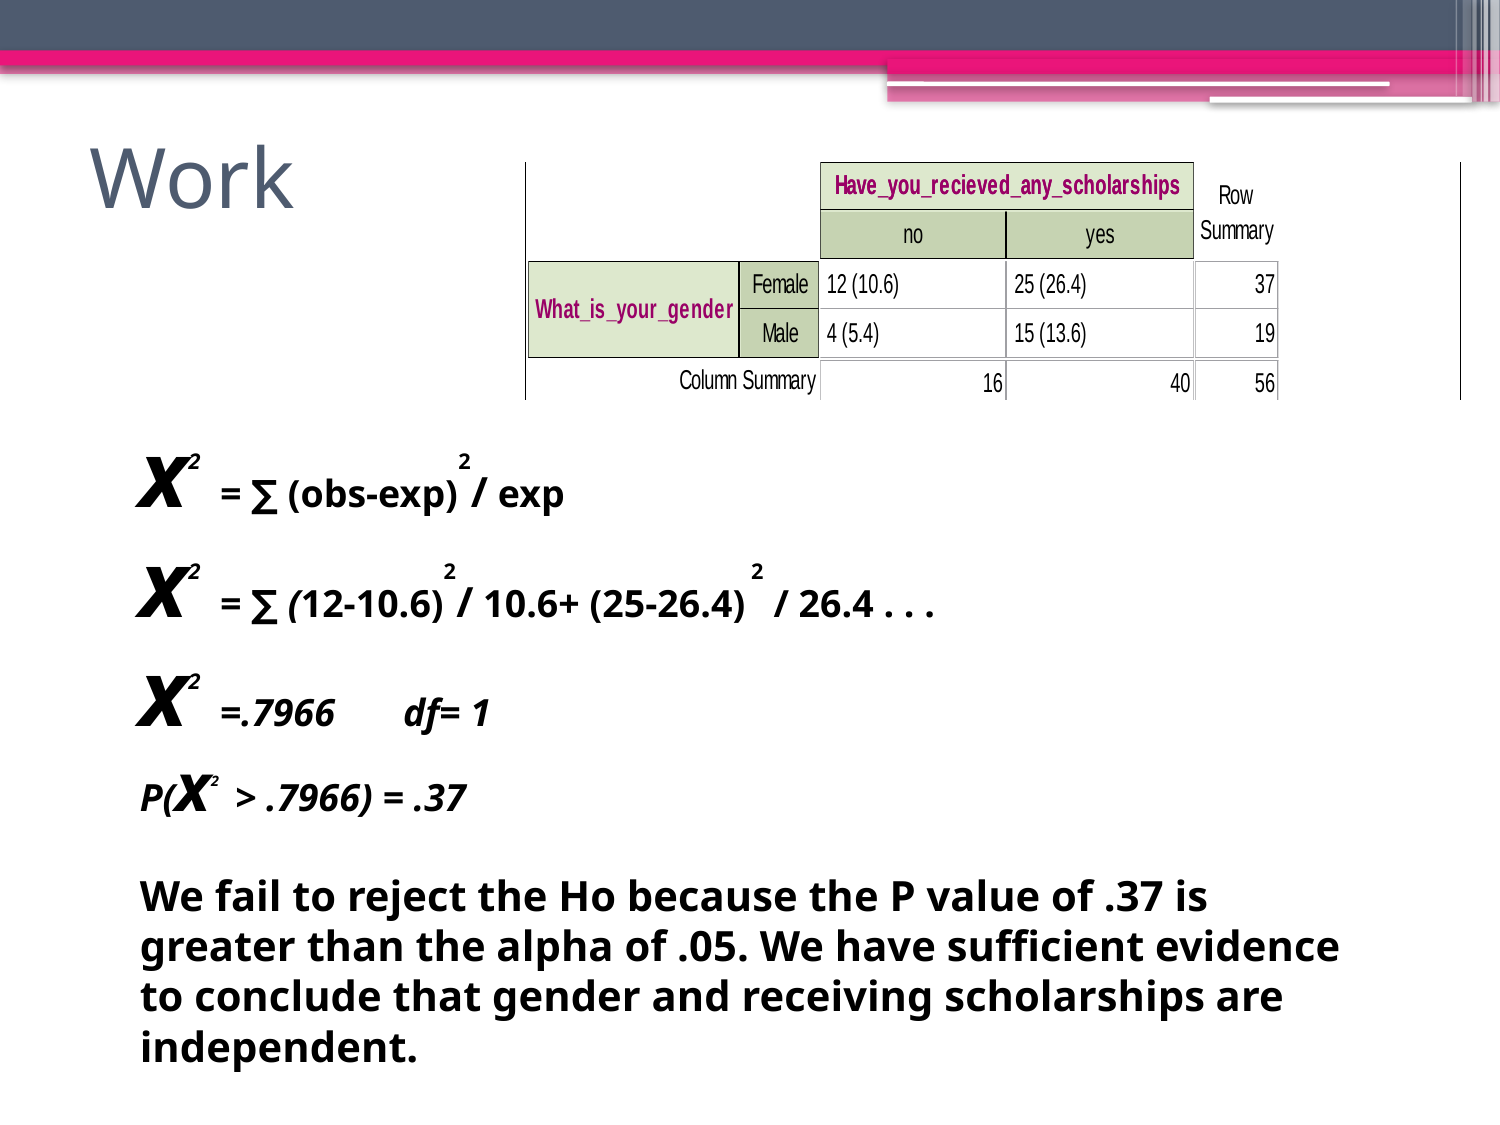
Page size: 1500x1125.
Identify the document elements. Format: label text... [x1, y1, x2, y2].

picture [524, 162, 1463, 401]
text_box x2 = ∑ (obs-exp)2/ exp x2 = ∑ (12-10.6)2/ 10.6+ (25-26.4) 2 / 26.4 . . . x2 =.7966 df= 1 P(x2 > .7966) = .37 We fail to reject the Ho because the P value of .37 is greater than the alpha of .05. We have sufficient evidence to conclude that gender and receiving scholarships are independent. [124, 408, 1388, 1125]
title Work [75, 87, 1425, 263]
